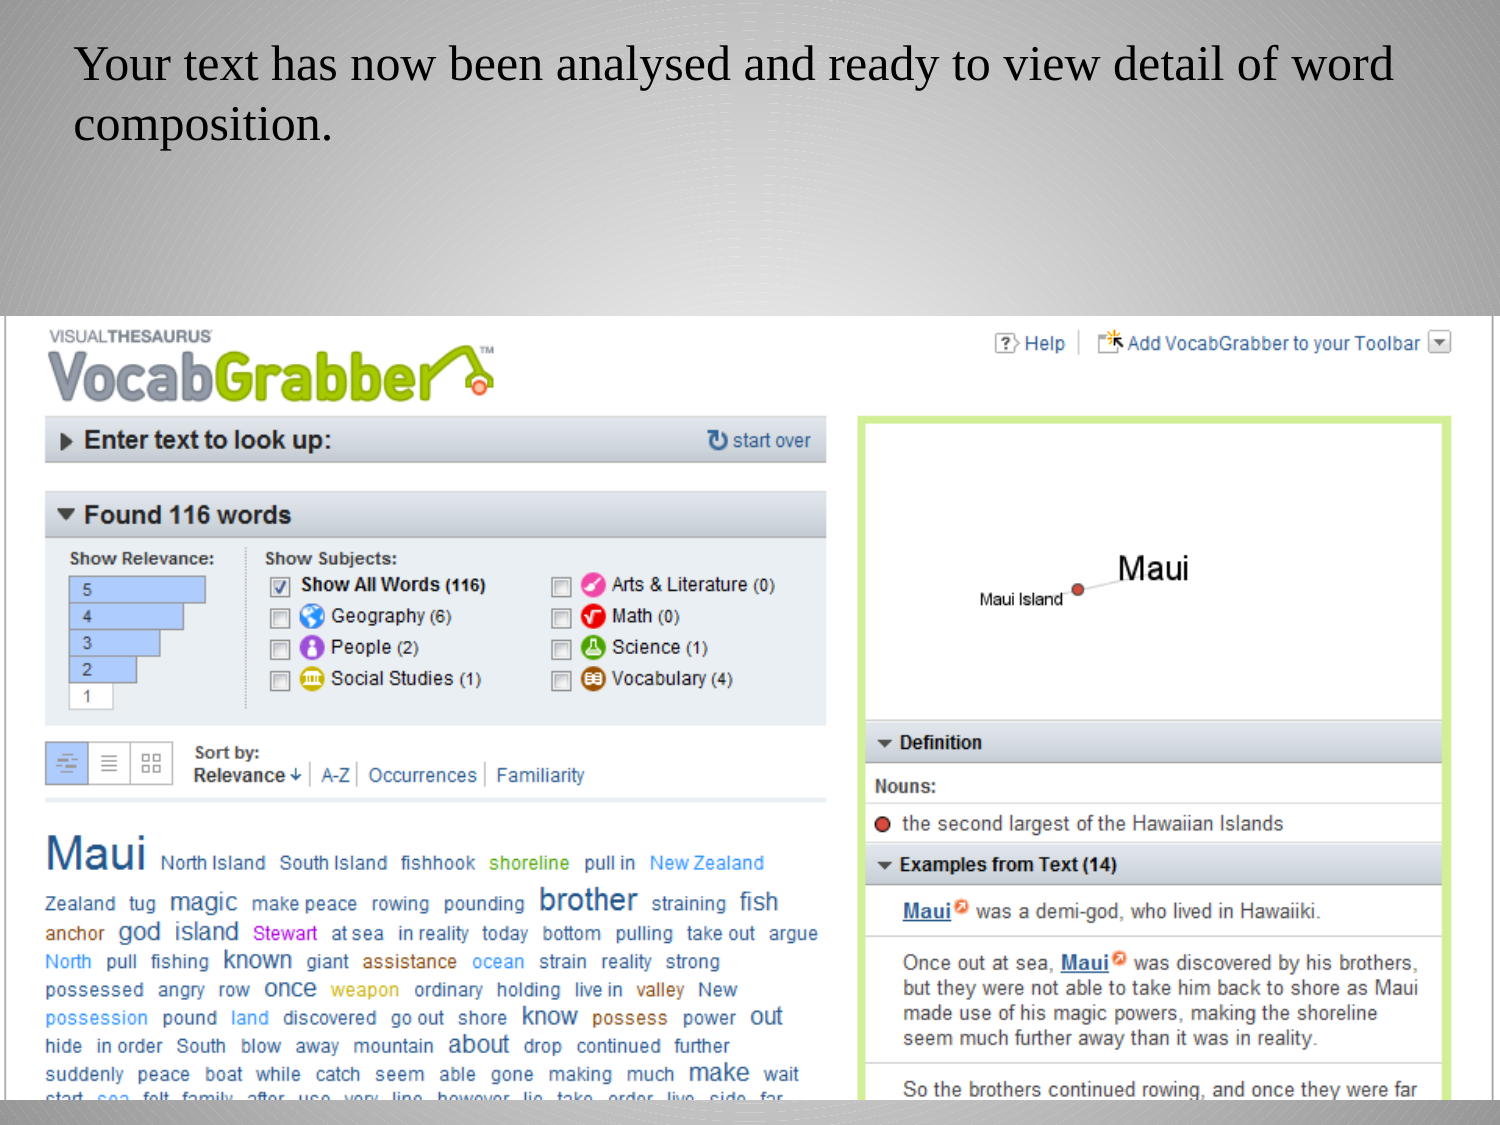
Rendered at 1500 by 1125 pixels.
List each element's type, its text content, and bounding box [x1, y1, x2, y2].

picture [0, 316, 1500, 1100]
text_box Your text has now been analysed and ready to view detail of word composition. [58, 23, 1418, 159]
